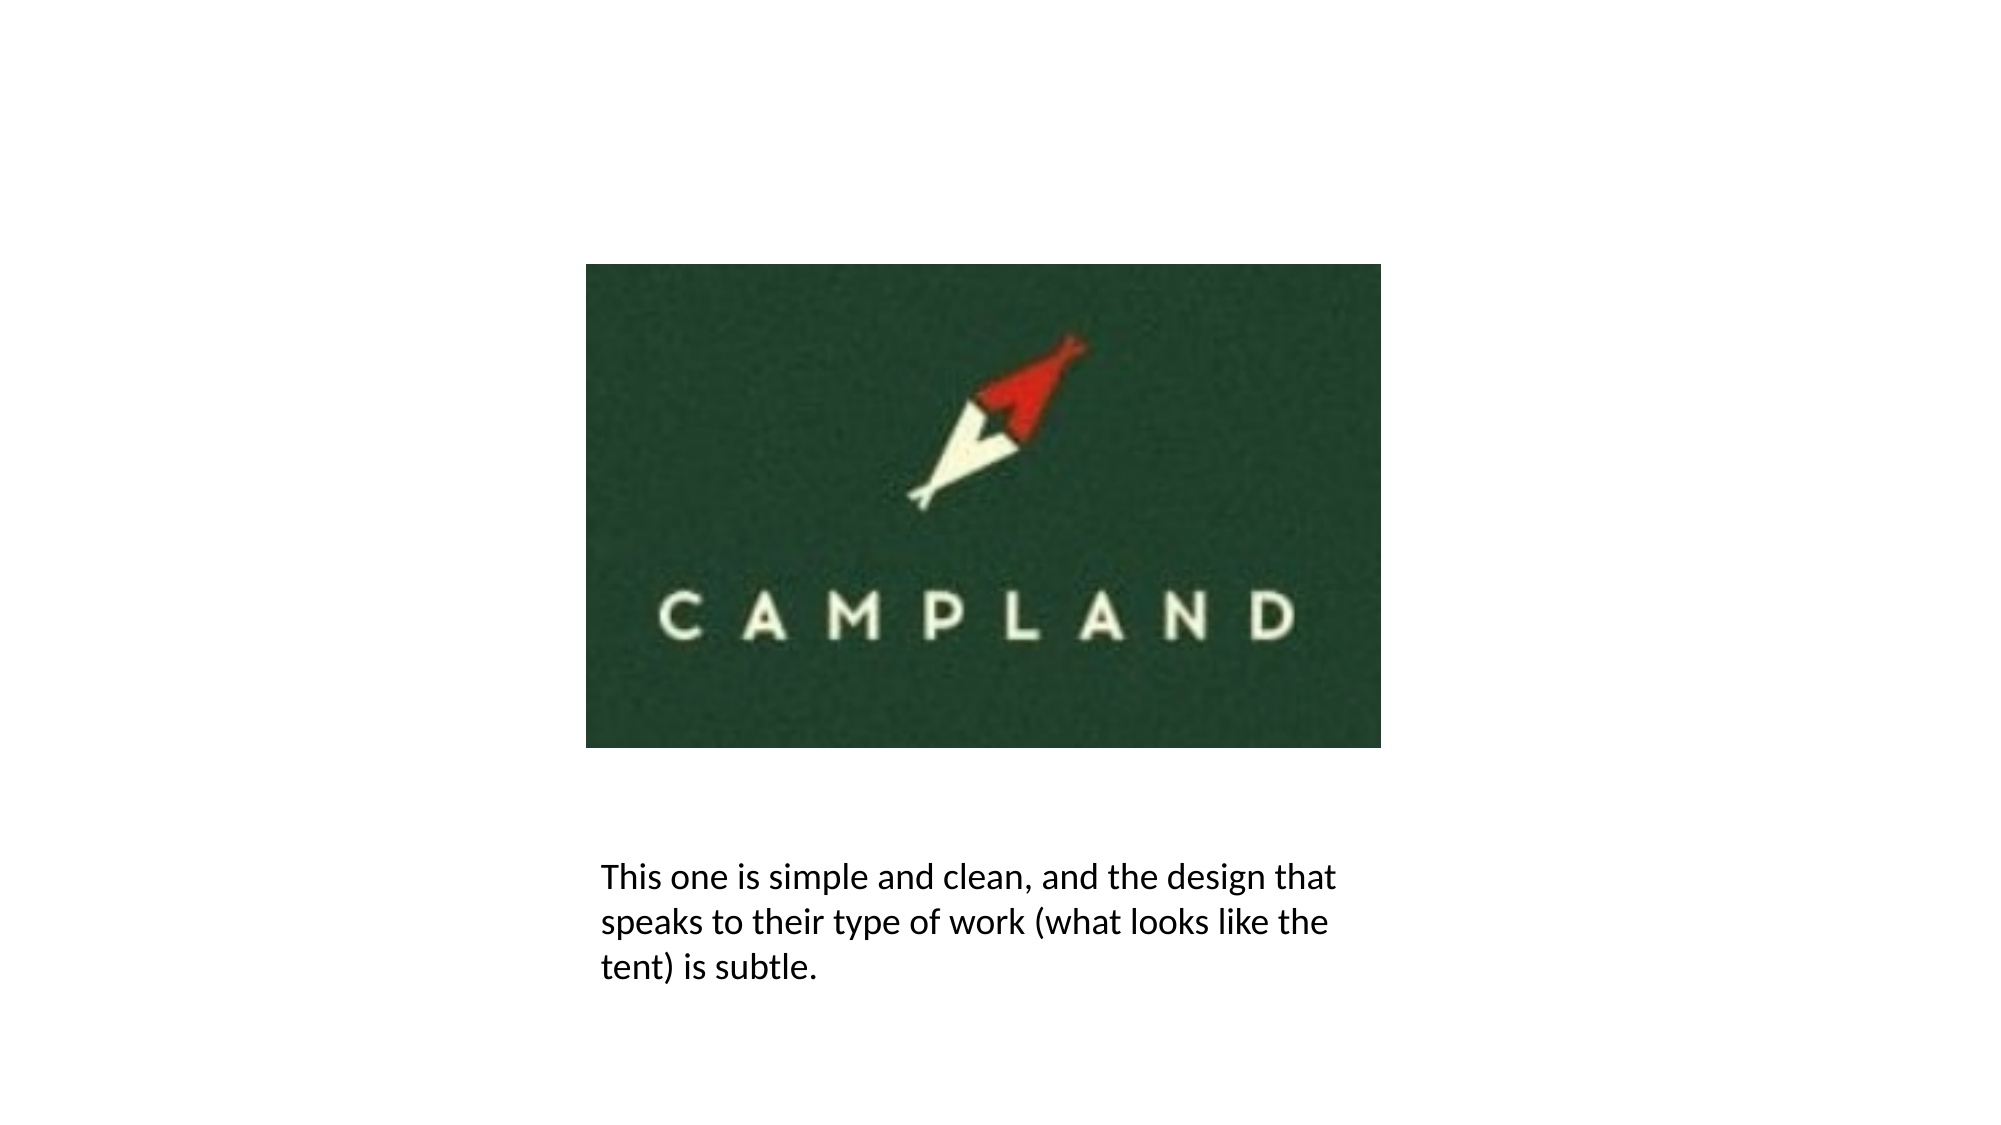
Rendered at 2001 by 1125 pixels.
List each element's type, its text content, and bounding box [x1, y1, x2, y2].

text_box This one is simple and clean, and the design that speaks to their type of work (what looks like the tent) is subtle. [586, 844, 1417, 995]
picture [586, 264, 1381, 748]
